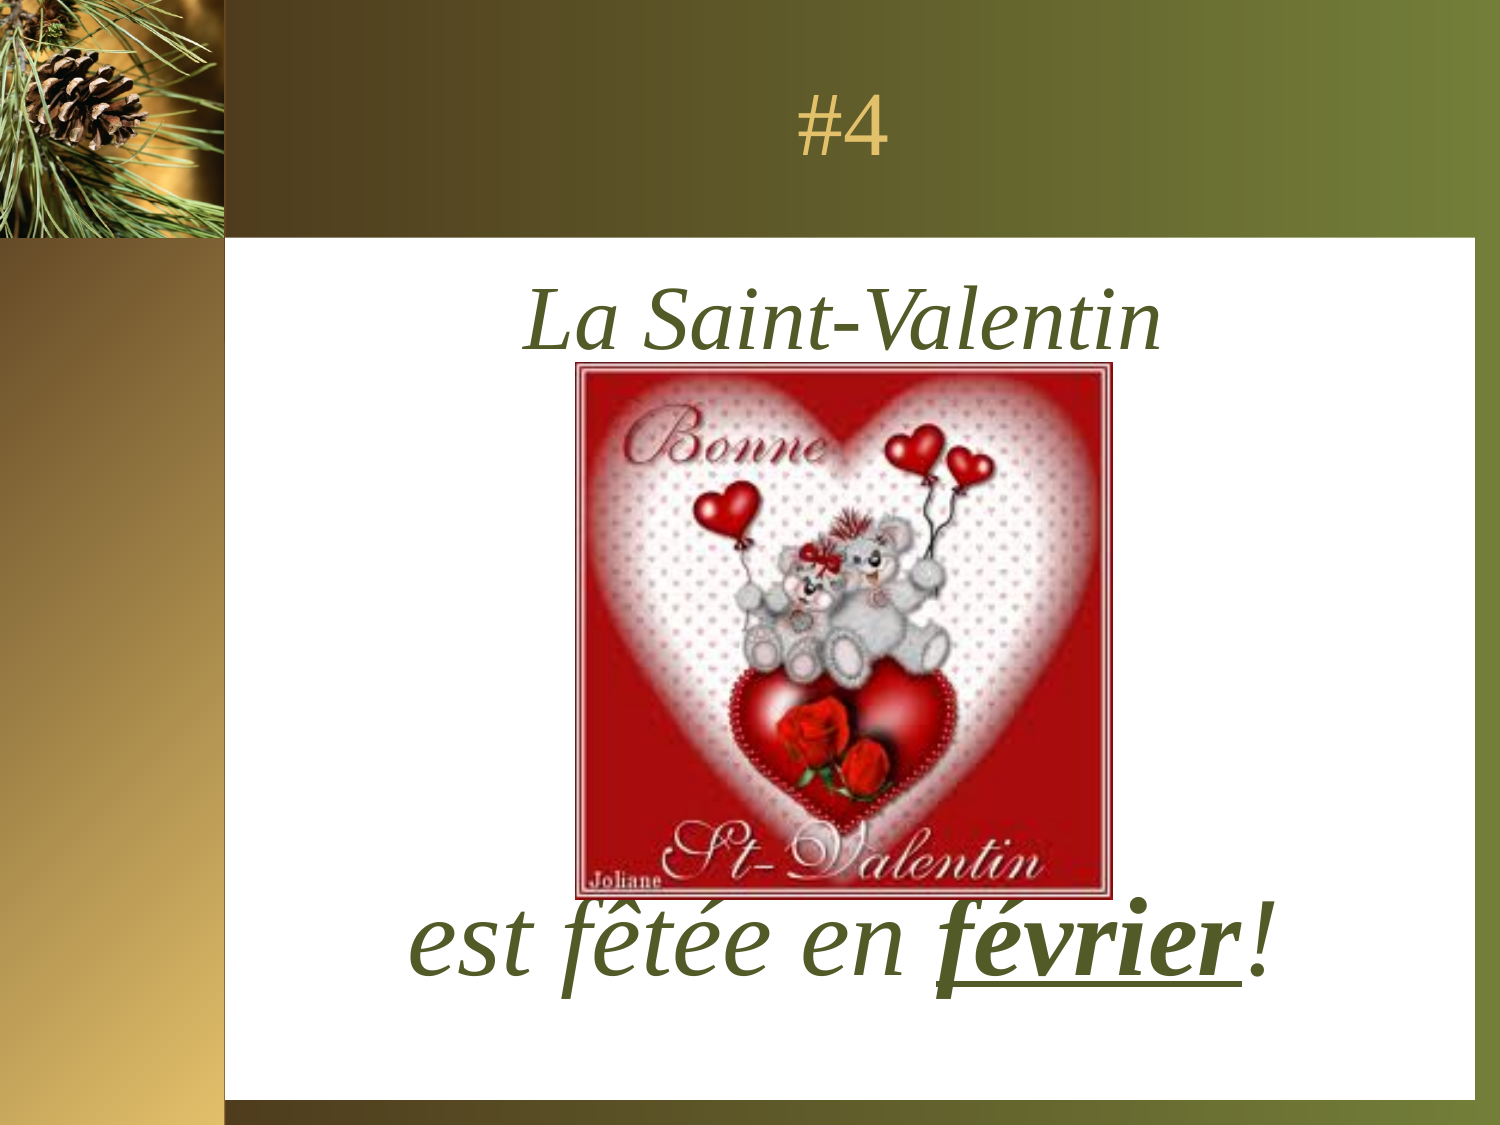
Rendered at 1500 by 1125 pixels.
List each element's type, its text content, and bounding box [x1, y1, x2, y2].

picture [0, 0, 224, 238]
list La Saint-Valentin est fêtée en février! [249, 249, 1438, 1088]
picture [574, 362, 1113, 901]
title #4 [249, 24, 1438, 213]
